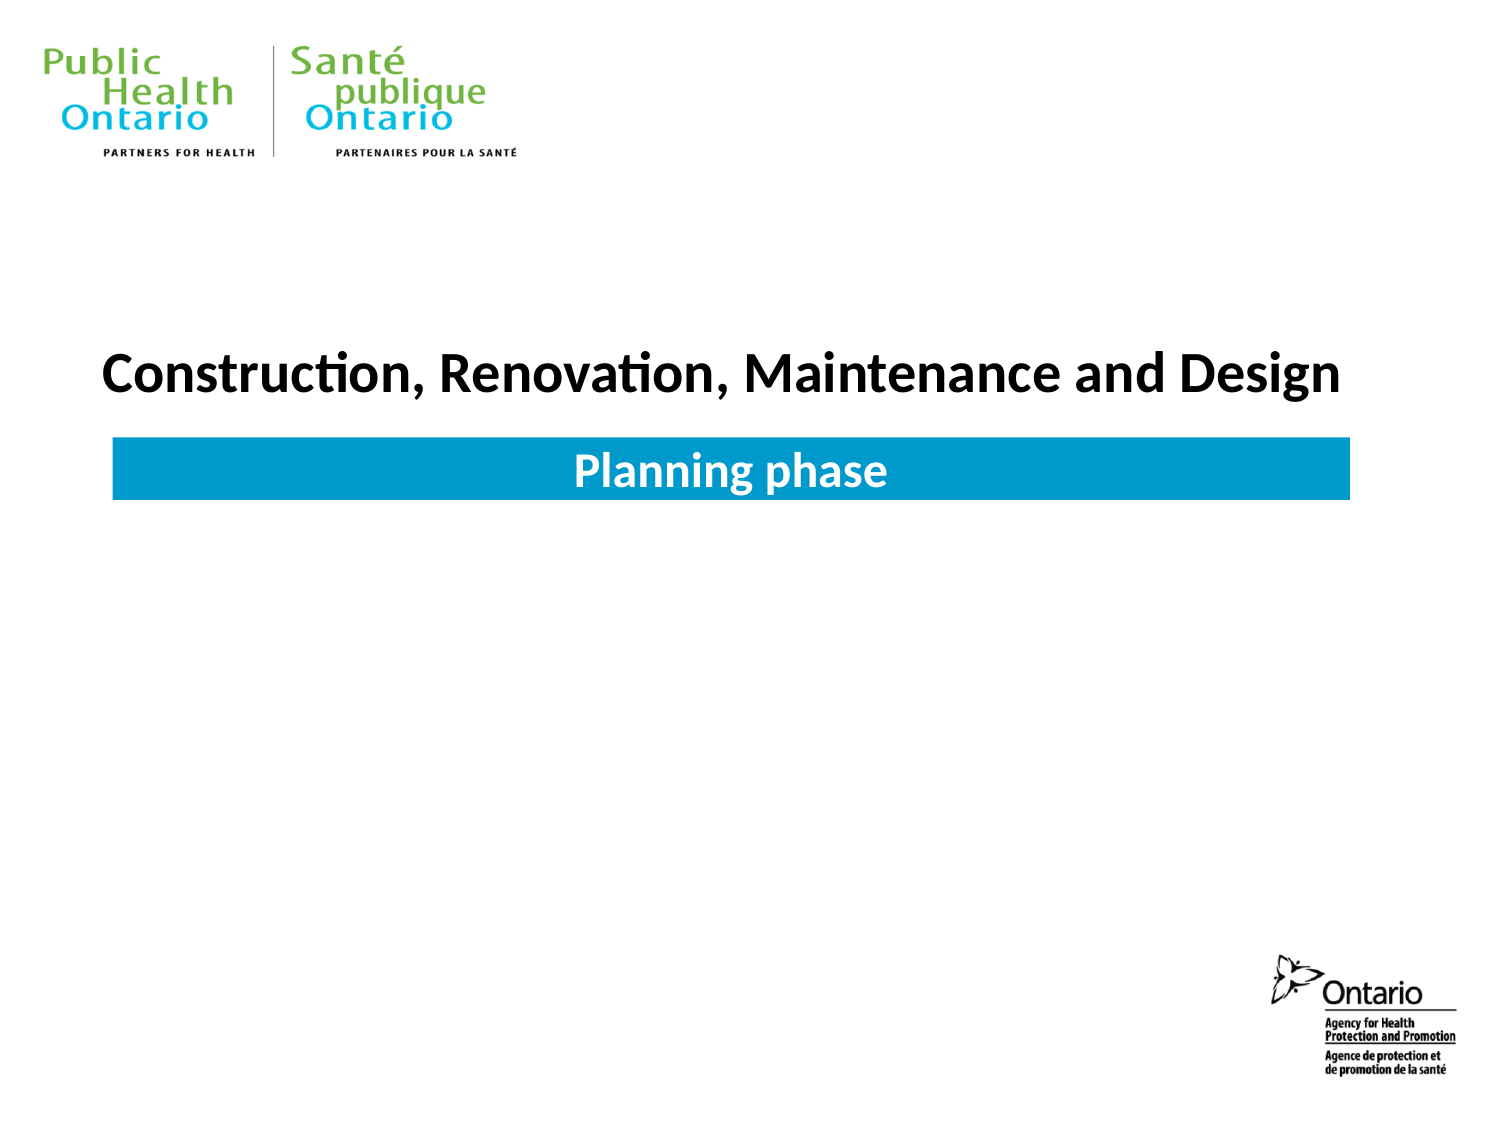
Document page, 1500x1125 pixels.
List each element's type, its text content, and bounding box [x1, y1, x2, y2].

picture [37, 37, 525, 165]
title Construction, Renovation, Maintenance and Design [87, 299, 1400, 492]
picture [1262, 946, 1466, 1082]
text_box Planning phase [112, 437, 1350, 500]
